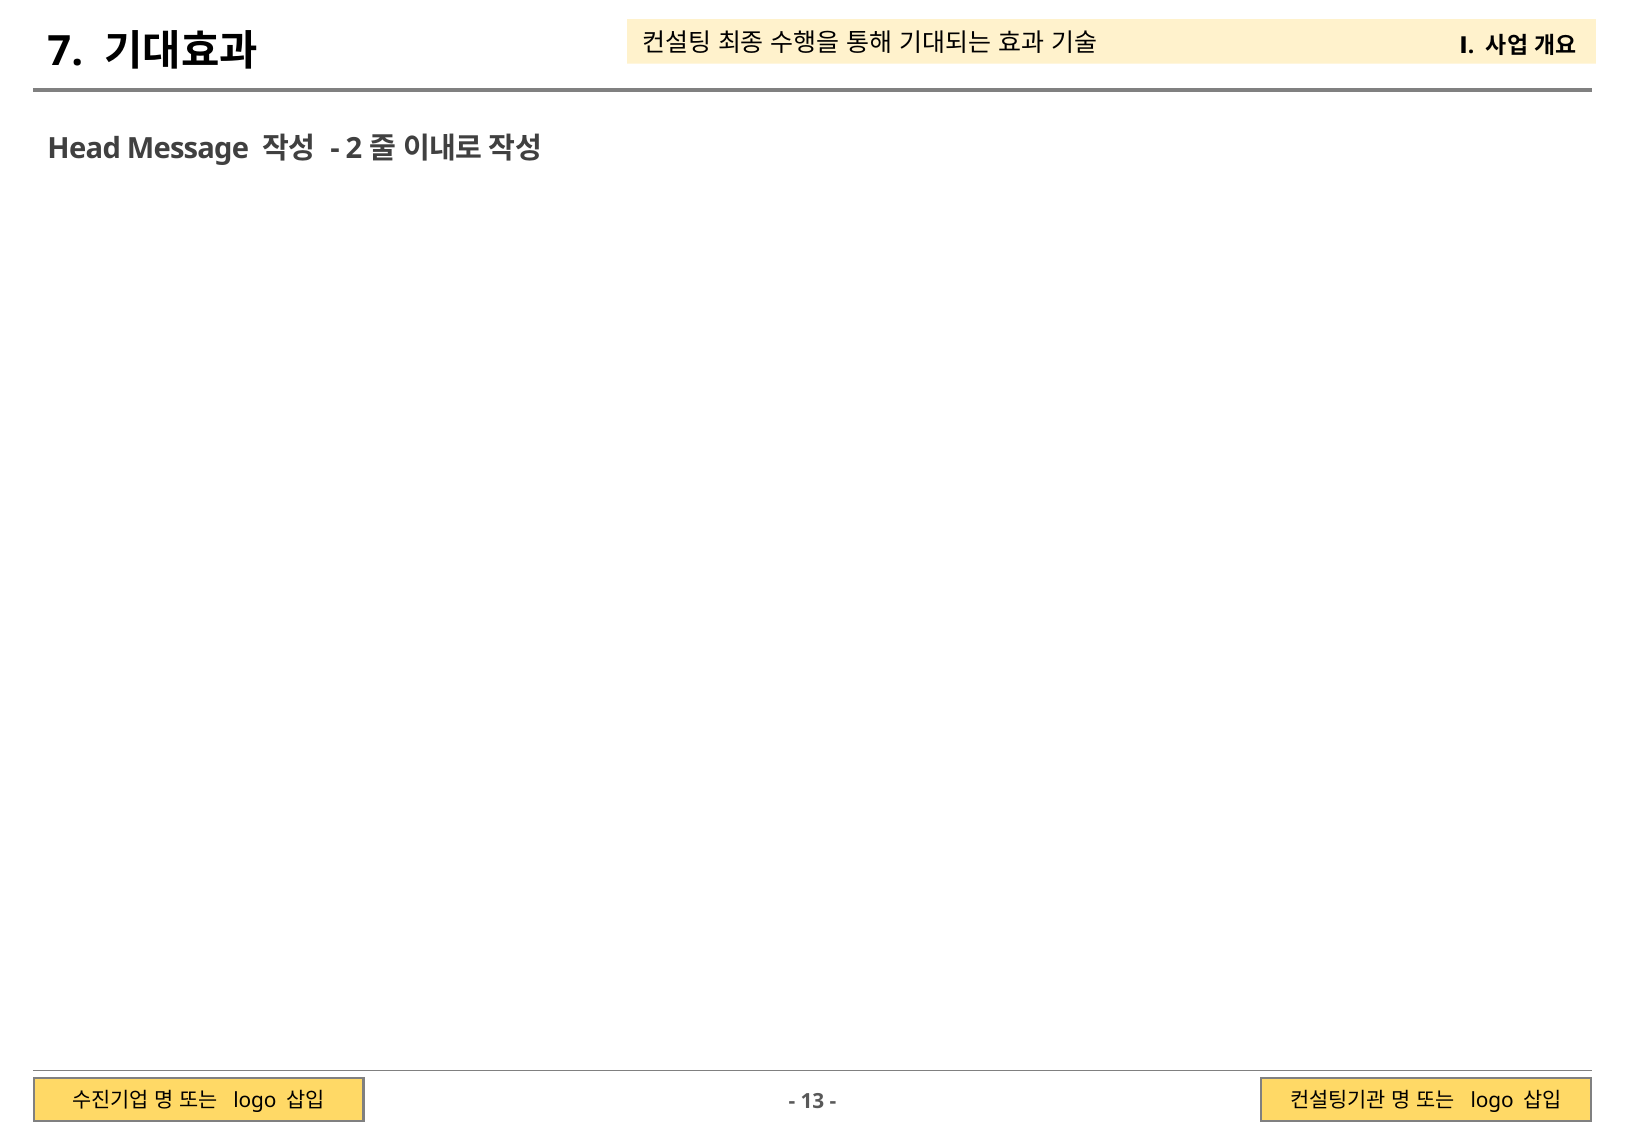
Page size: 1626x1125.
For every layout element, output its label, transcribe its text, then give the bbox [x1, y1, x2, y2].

text_box Ⅰ. 사업 개요 [1308, 23, 1593, 66]
text_box 컨설팅 최종 수행을 통해 기대되는 효과 기술 [627, 19, 1596, 64]
text_box Head Message 작성 - 2줄 이내로 작성 [32, 113, 1593, 173]
text_box 7. 기대효과 [32, 16, 1061, 81]
